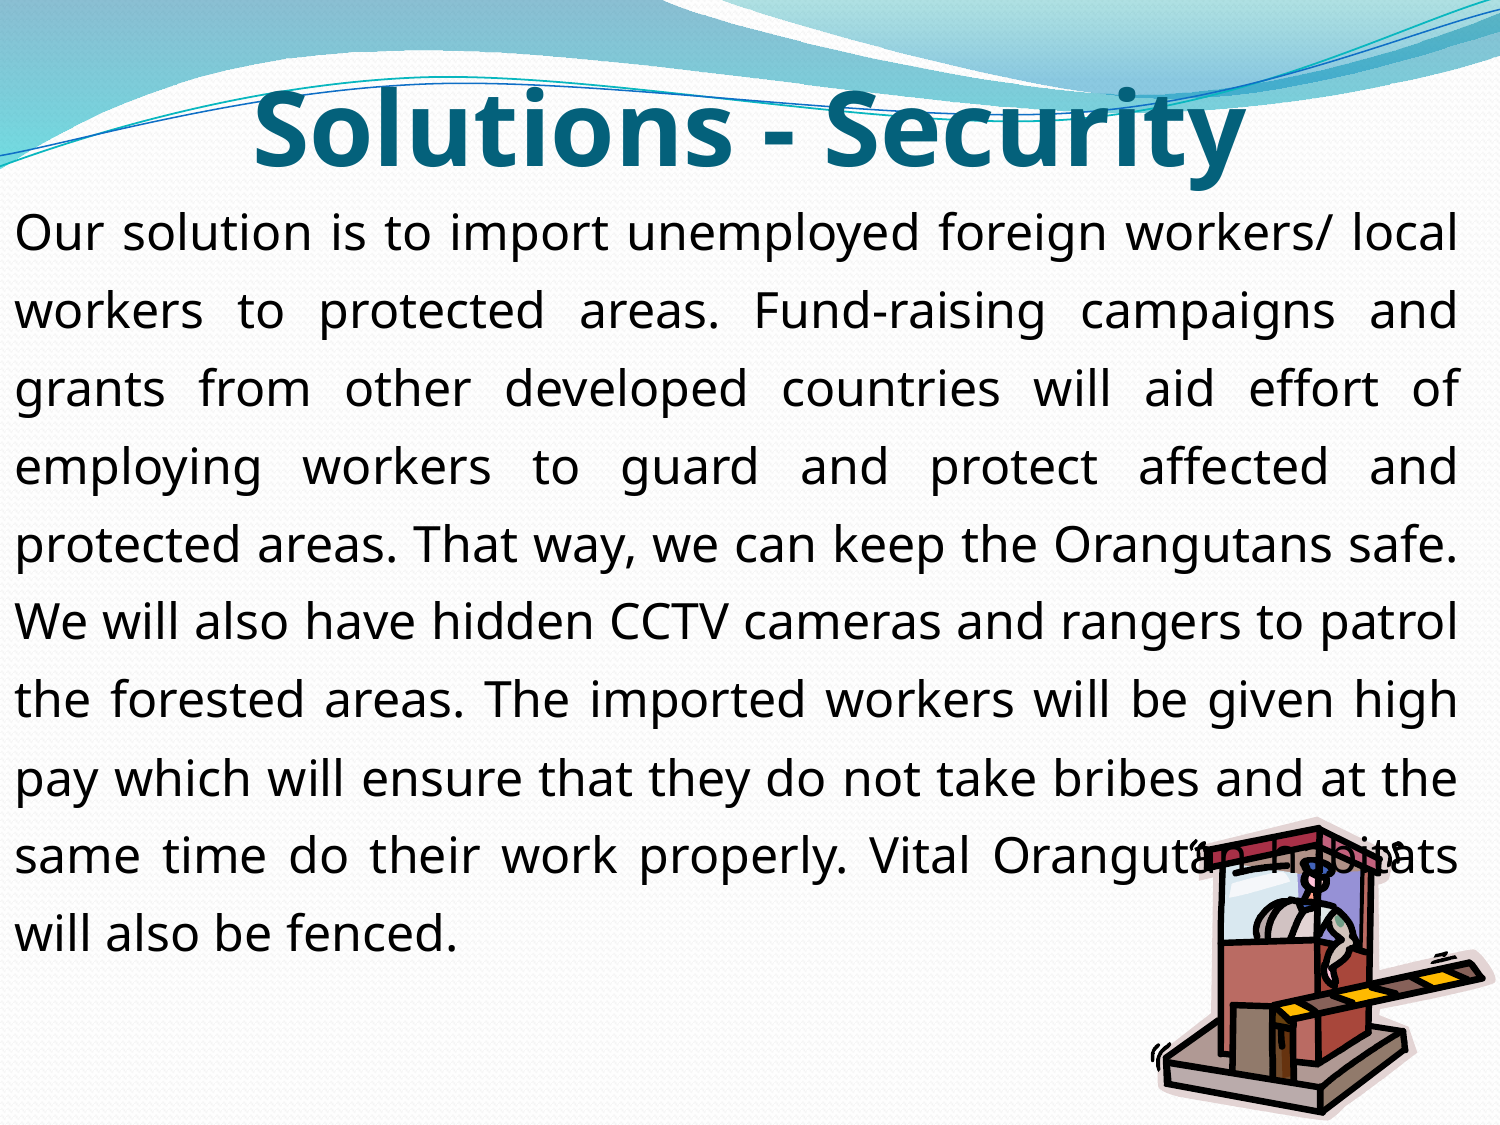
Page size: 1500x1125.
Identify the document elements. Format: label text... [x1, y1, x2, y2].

text_box Our solution is to import unemployed foreign workers/ local workers to protected areas. Fund-raising campaigns and grants from other developed countries will aid effort of employing workers to guard and protect affected and protected areas. That way, we can keep the Orangutans safe. We will also have hidden CCTV cameras and rangers to patrol the forested areas. The imported workers will be given high pay which will ensure that they do not take bribes and at the same time do their work properly. Vital Orangutan habitats will also be fenced. [0, 174, 1475, 970]
picture [1149, 811, 1500, 1125]
title Solutions - Security [74, 0, 1426, 174]
